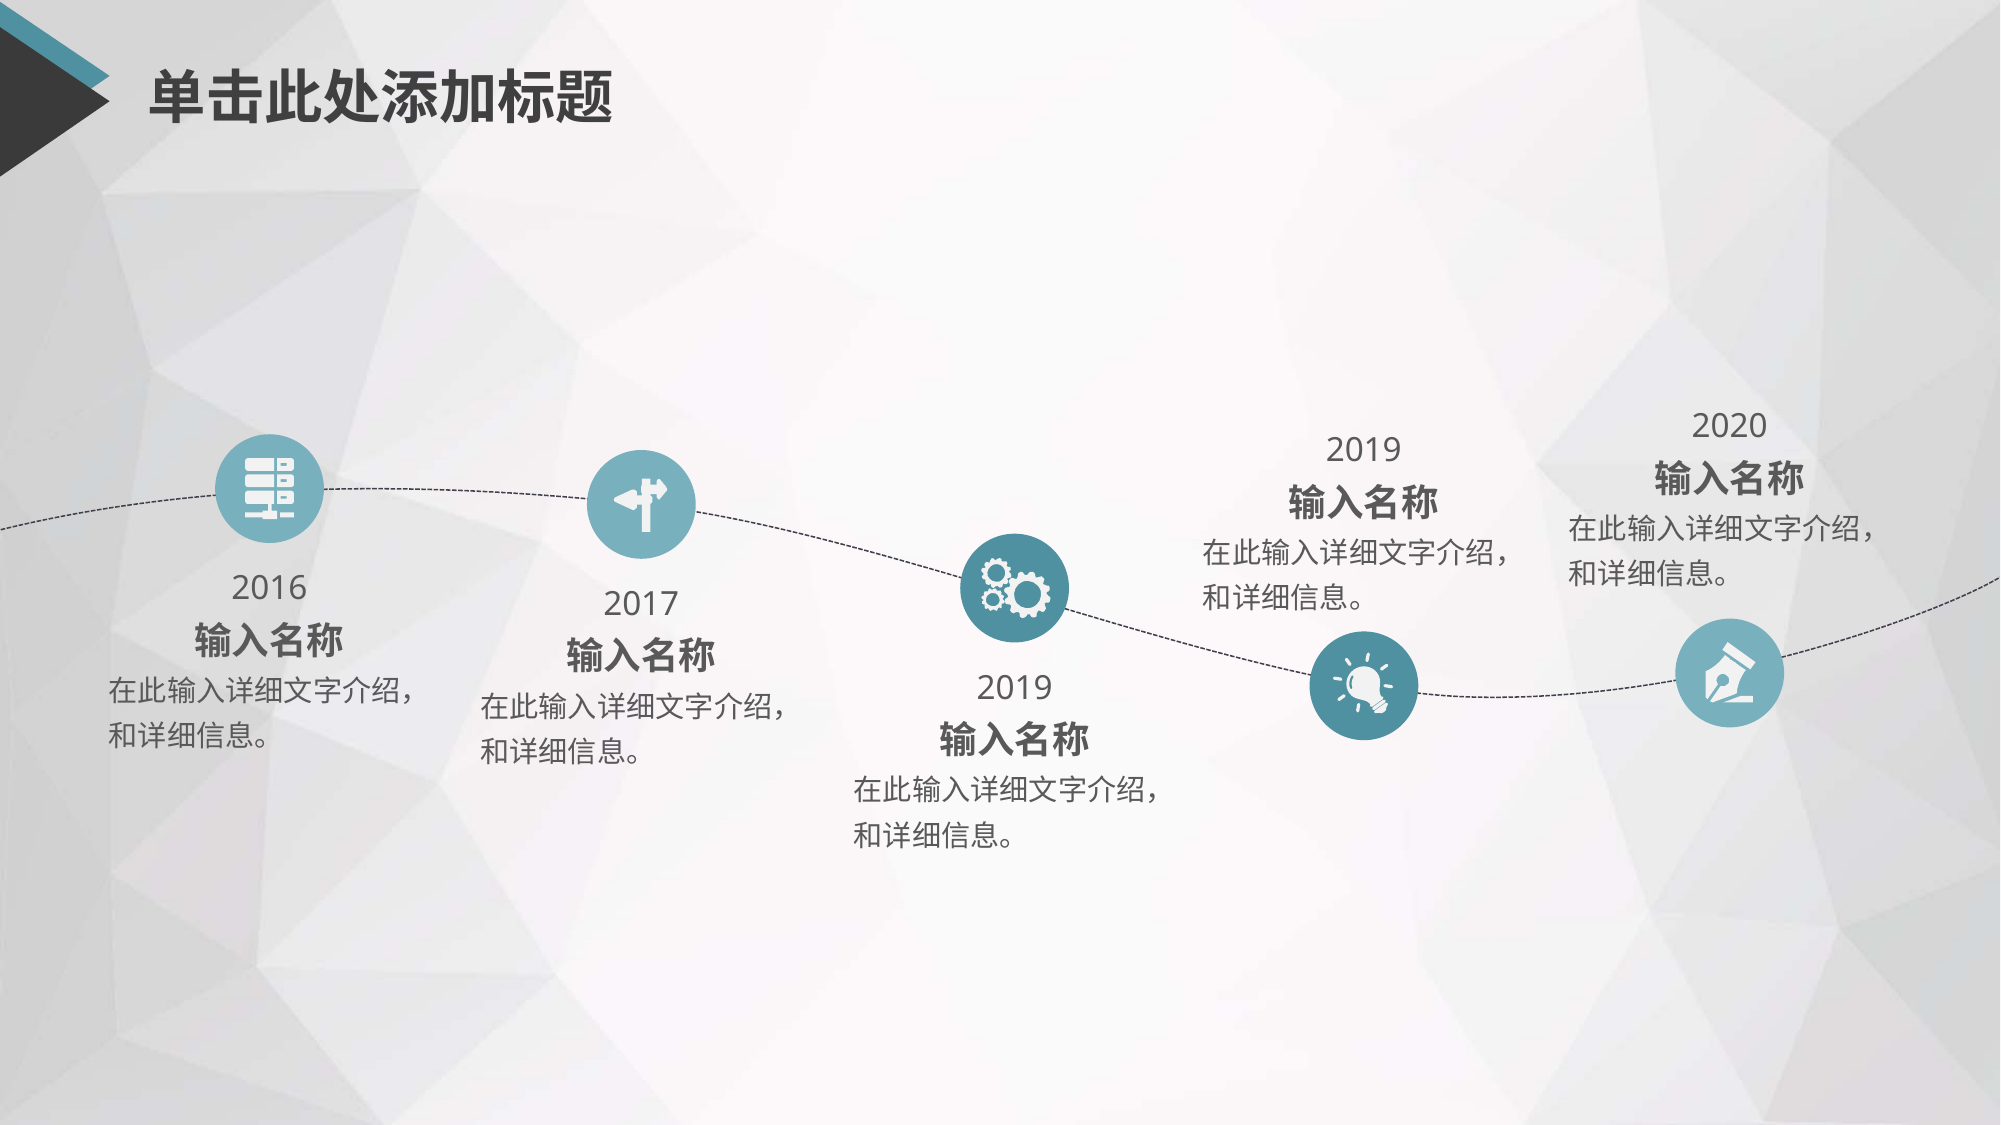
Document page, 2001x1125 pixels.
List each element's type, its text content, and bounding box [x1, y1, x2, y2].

text_box 2017 输入名称 在此输入详细文字介绍， 和详细信息。 [465, 562, 817, 776]
text_box 2019 输入名称 在此输入详细文字介绍， 和详细信息。 [1188, 408, 1540, 622]
text_box 2019 输入名称 在此输入详细文字介绍， 和详细信息。 [838, 646, 1191, 860]
title 单击此处添加标题 [132, 50, 925, 149]
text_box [215, 434, 324, 543]
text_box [586, 449, 696, 559]
text_box [1069, 555, 2000, 699]
text_box 2020 输入名称 在此输入详细文字介绍， 和详细信息。 [1553, 385, 1906, 598]
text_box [1675, 618, 1785, 728]
text_box 2016 输入名称 在此输入详细文字介绍， 和详细信息。 [93, 547, 446, 760]
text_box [960, 533, 1069, 643]
text_box [324, 487, 586, 545]
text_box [1309, 631, 1419, 741]
text_box [0, 494, 215, 537]
text_box [696, 510, 960, 579]
picture [0, 0, 2001, 1125]
